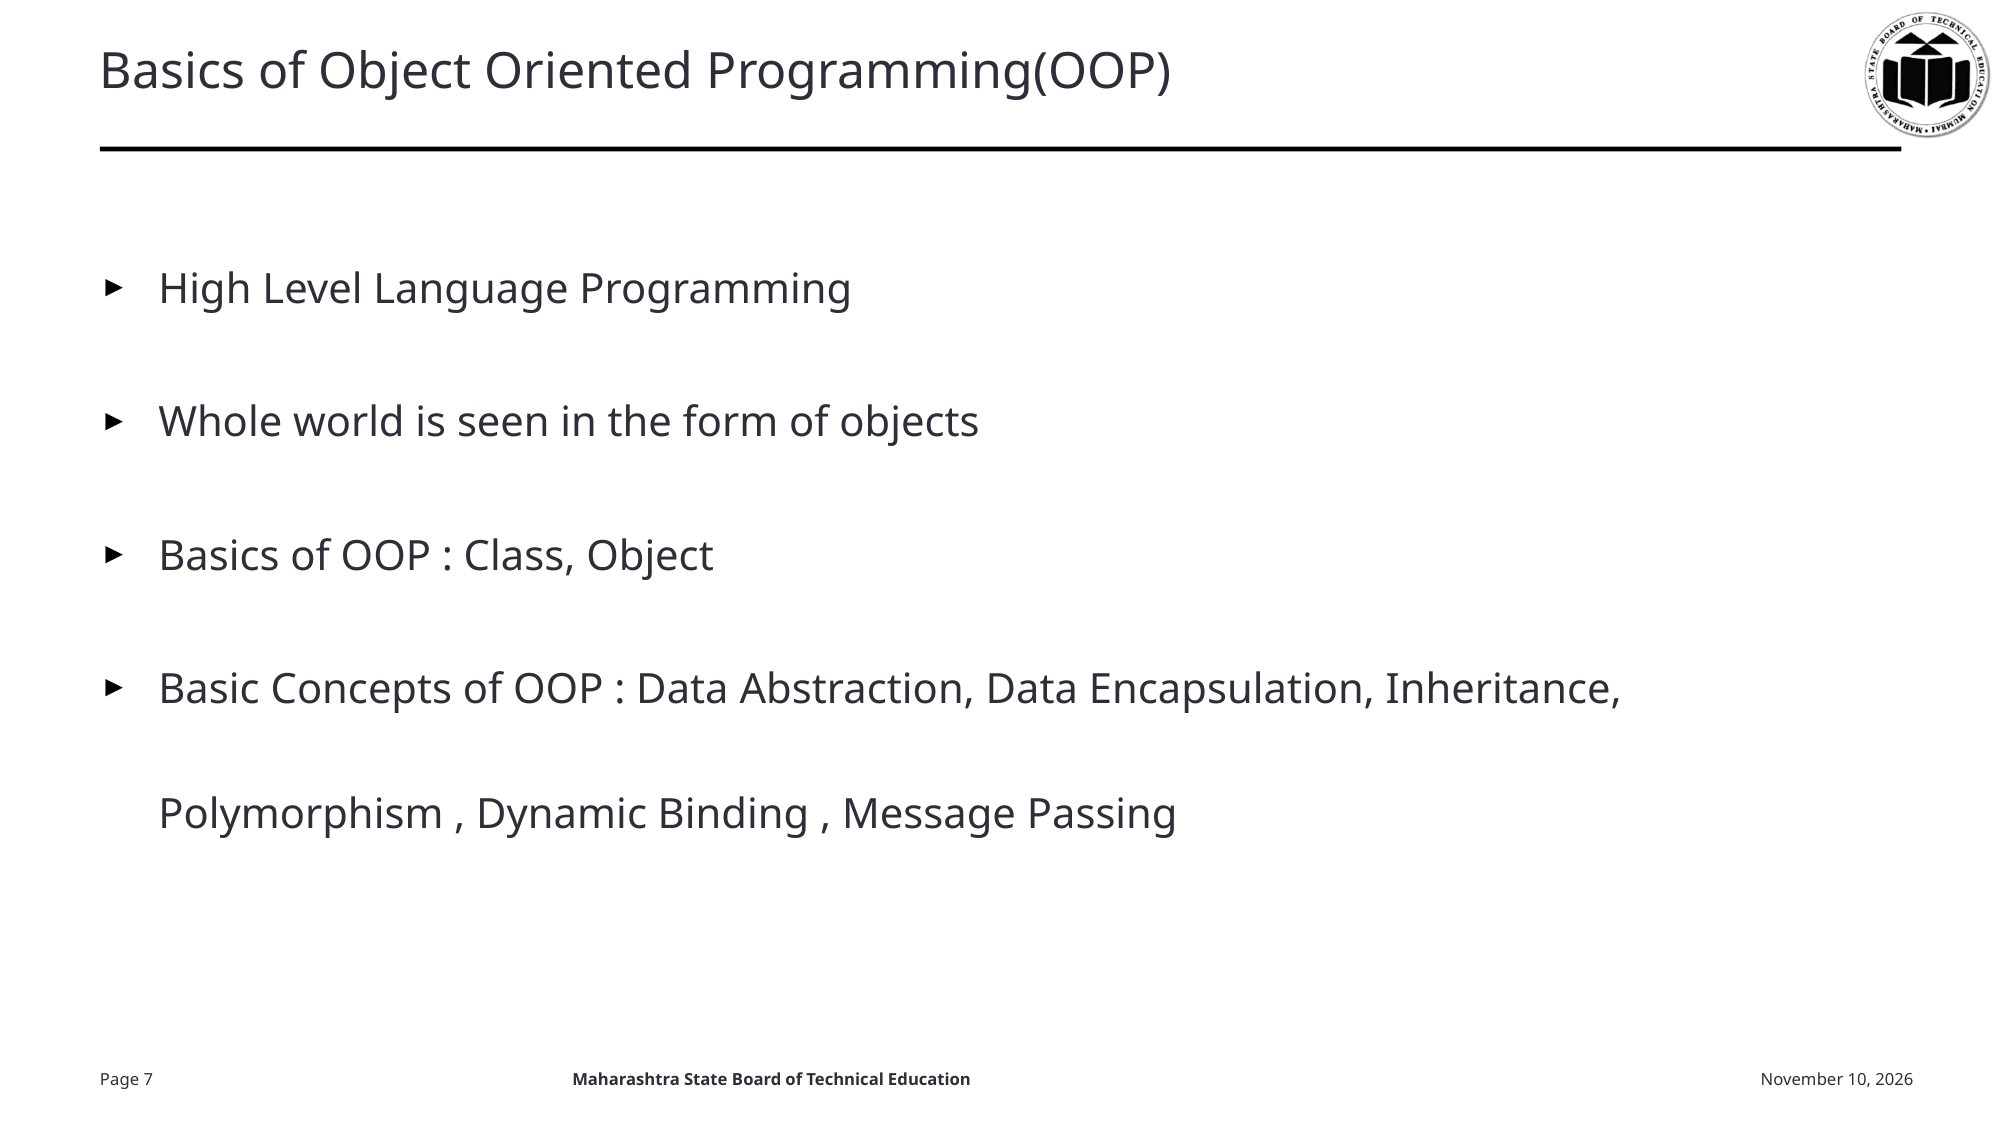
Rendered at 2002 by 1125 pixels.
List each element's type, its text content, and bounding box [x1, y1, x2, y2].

title Basics of Object Oriented Programming(OOP) [99, 48, 1901, 145]
list High Level Language Programming Whole world is seen in the form of objects Basics of OOP : Class, Object Basic Concepts of OOP : Data Abstraction, Data Encapsulation, Inheritance, Polymorphism , Dynamic Binding , Message Passing [99, 186, 1901, 999]
picture [1852, 0, 2001, 149]
